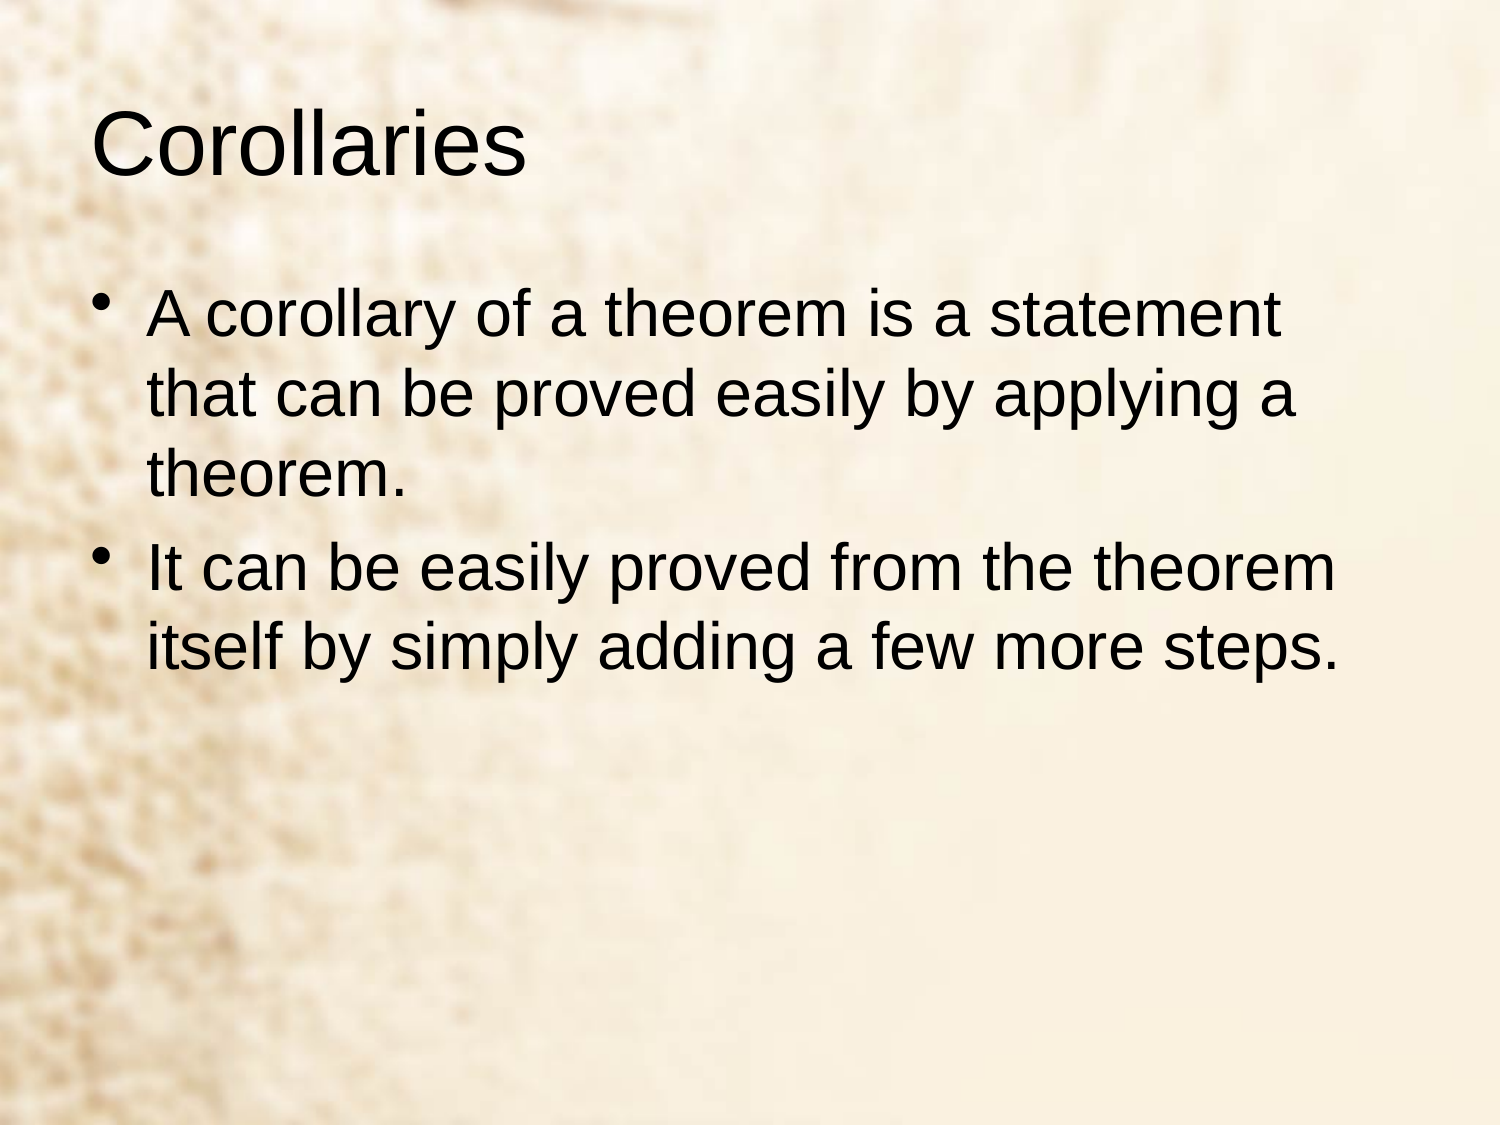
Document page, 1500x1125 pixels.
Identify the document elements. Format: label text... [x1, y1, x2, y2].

picture [0, 0, 1500, 1125]
title Corollaries [74, 44, 1426, 233]
list A corollary of a theorem is a statement that can be proved easily by applying a theorem. It can be easily proved from the theorem itself by simply adding a few more steps. [74, 262, 1426, 1006]
